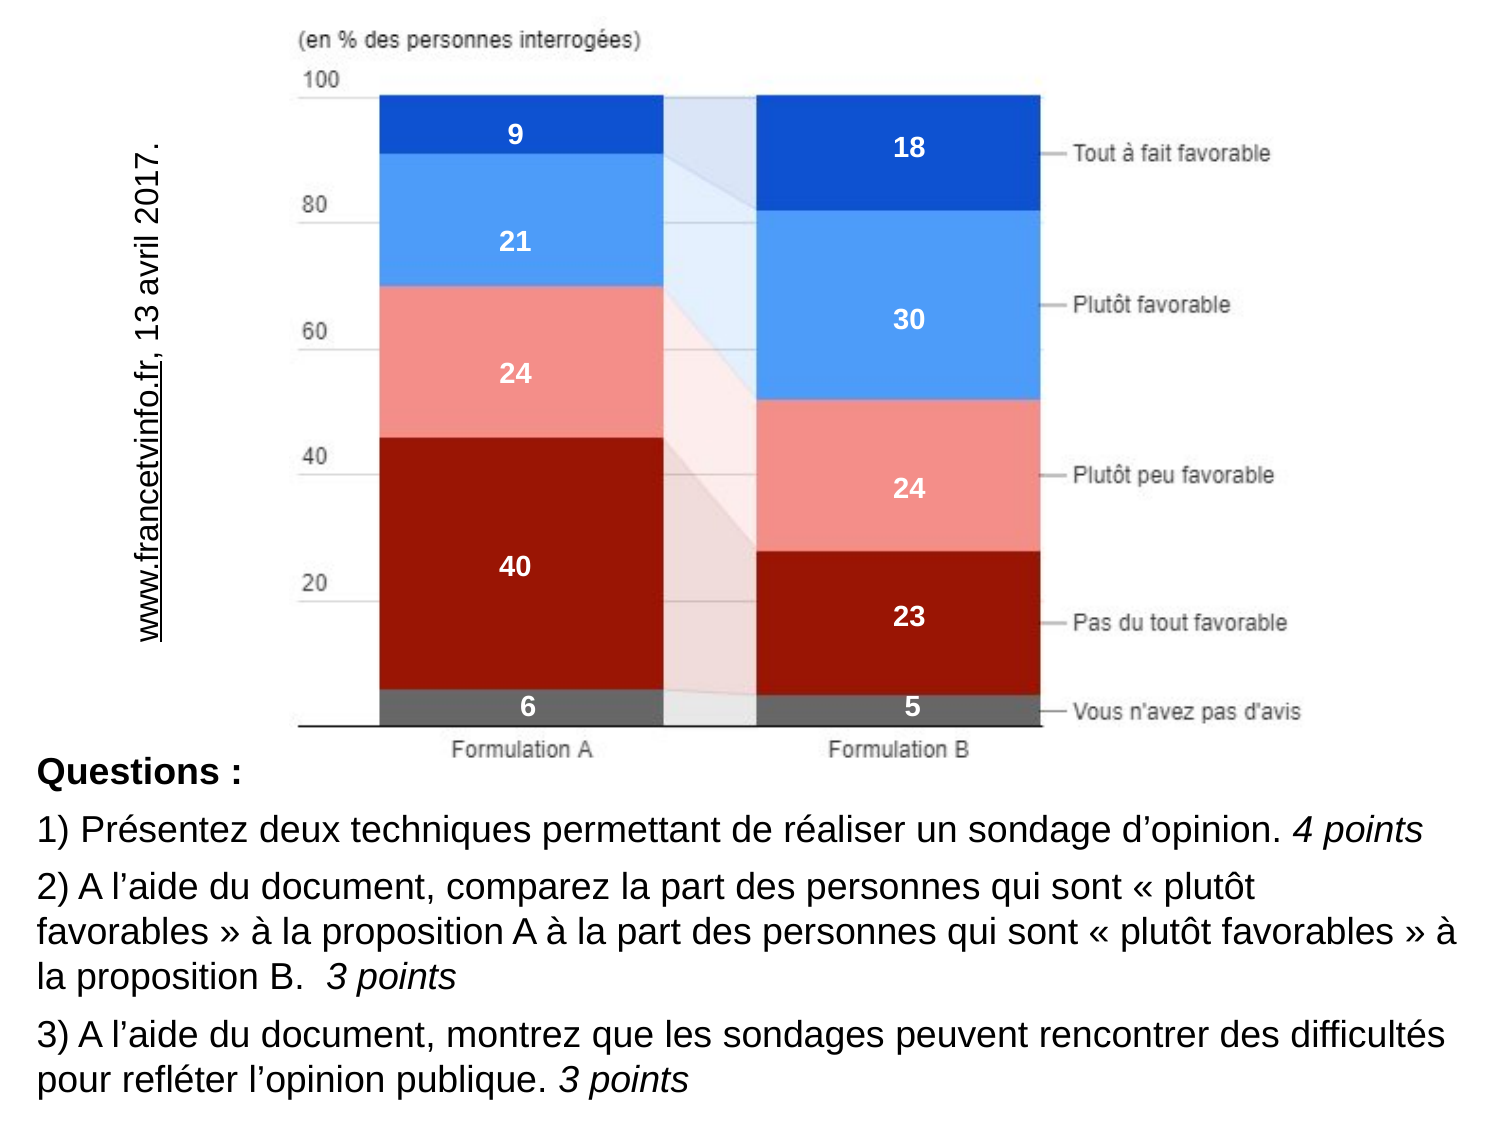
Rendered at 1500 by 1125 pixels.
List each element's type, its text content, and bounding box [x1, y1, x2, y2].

text_box www.francetvinfo.fr, 13 avril 2017. [117, 127, 173, 657]
picture [289, 16, 1308, 775]
text_box Questions : 1) Présentez deux techniques permettant de réaliser un sondage d’opinion. 4 points 2) A l’aide du document, comparez la part des personnes qui sont « plutôt favorables » à la proposition A à la part des personnes qui sont « plutôt favorables » à la proposition B. 3 points 3) A l’aide du document, montrez que les sondages peuvent rencontrer des difficultés pour refléter l’opinion publique. 3 points [21, 739, 1478, 1108]
